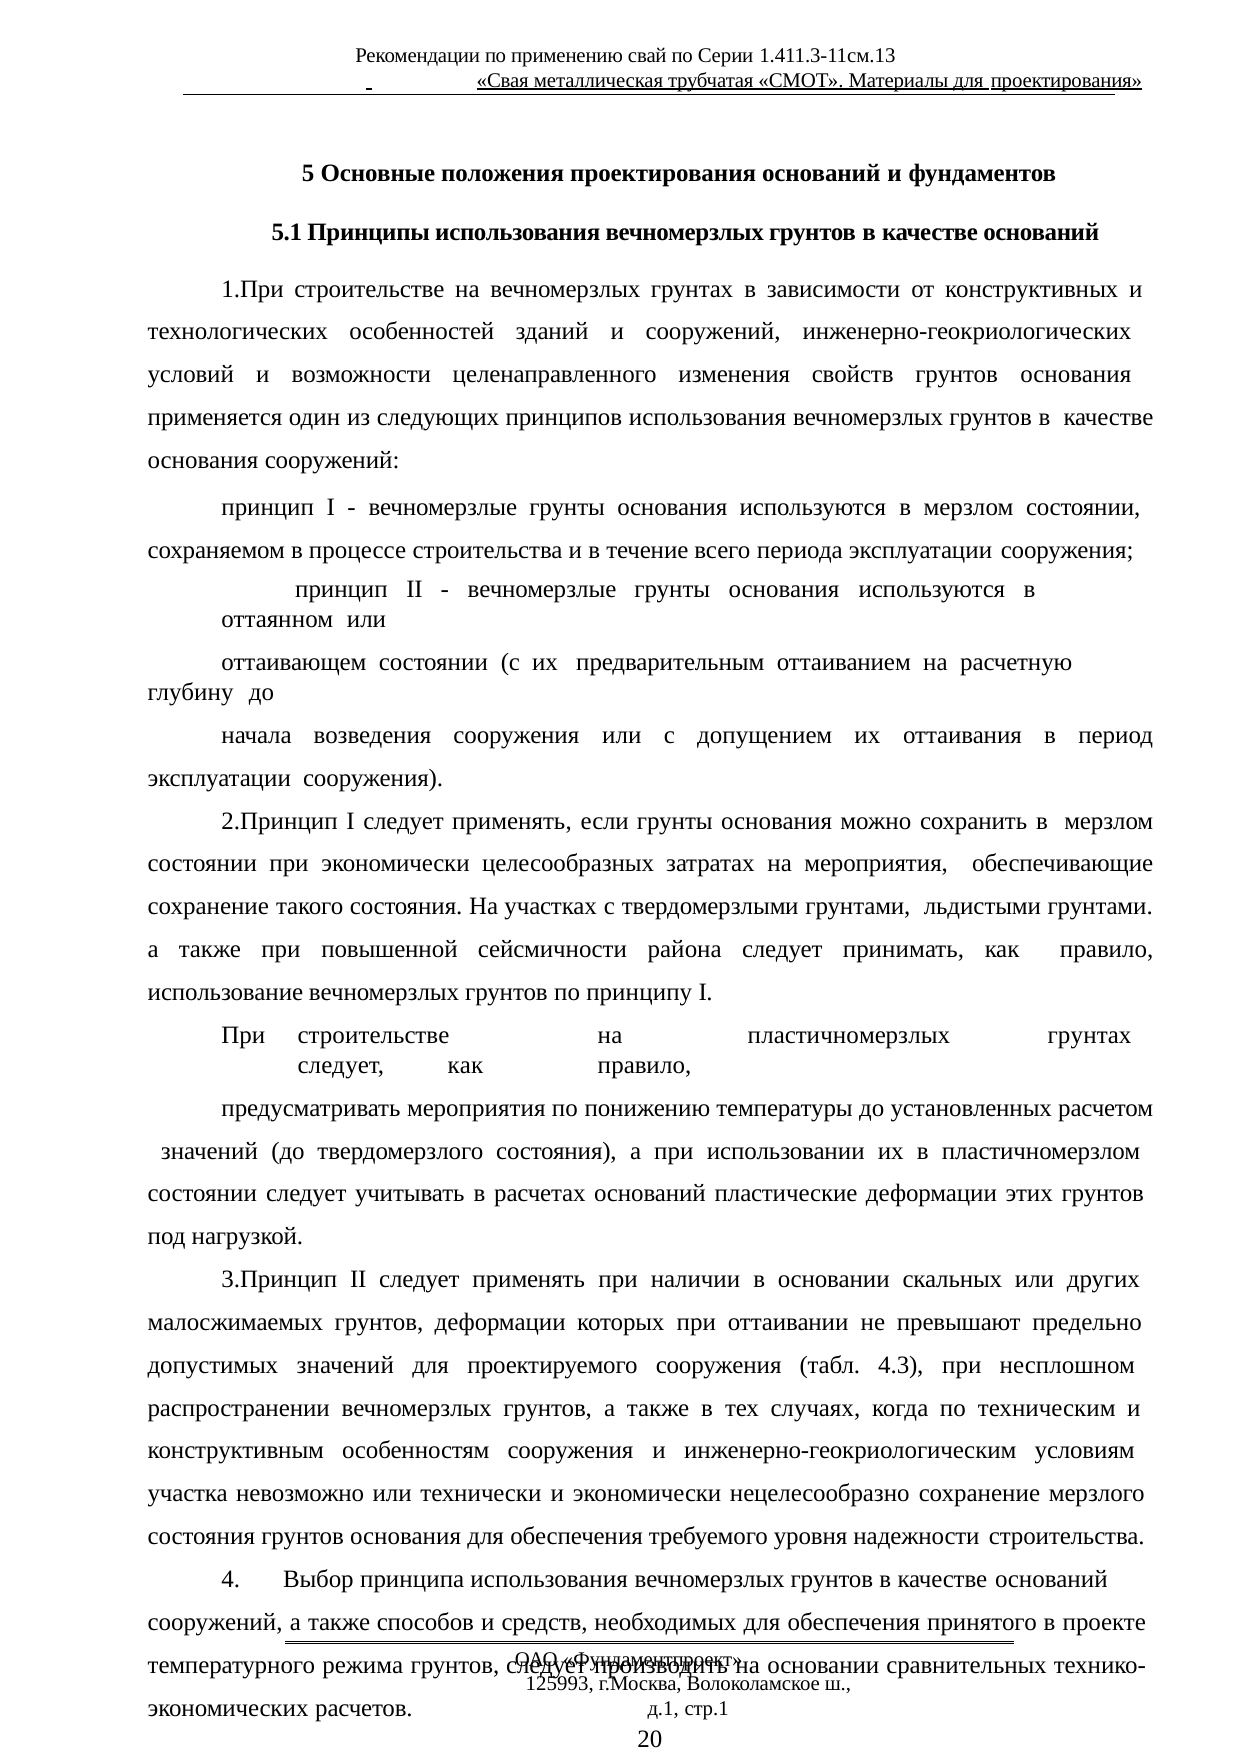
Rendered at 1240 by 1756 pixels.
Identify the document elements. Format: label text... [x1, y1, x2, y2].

slide_number ОАО «Фундаментпроект» 125993, г.Москва, Волоколамское ш., д.1, стр.1 20 [437, 1646, 862, 1756]
text_box Рекомендации по применению свай по Серии 1.411.3-11см.13 «Свая металлическая трубчатая «СМОТ». Материалы для проектирования» 5 Основные положения проектирования оснований и фундаментов 5.1 Принципы использования вечномерзлых грунтов в качестве оснований При строительстве на вечномерзлых грунтах в зависимости от конструктивных и технологических особенностей зданий и сооружений, инженерно-геокриологических условий и возможности целенаправленного изменения свойств грунтов основания применяется один из следующих принципов использования вечномерзлых грунтов в качестве основания сооружений: принцип I - вечномерзлые грунты основания используются в мерзлом состоянии, сохраняемом в процессе строительства и в течение всего периода эксплуатации сооружения; принцип II - вечномерзлые грунты основания используются в оттаянном или оттаивающем состоянии (с их предварительным оттаиванием на расчетную глубину до начала возведения сооружения или с допущением их оттаивания в период эксплуатации сооружения). Принцип I следует применять, если грунты основания можно сохранить в мерзлом состоянии при экономически целесообразных затратах на мероприятия, обеспечивающие сохранение такого состояния. На участках с твердомерзлыми грунтами, льдистыми грунтами. а также при повышенной сейсмичности района следует принимать, как правило, использование вечномерзлых грунтов по принципу I. При строительстве на пластичномерзлых грунтах следует, как правило, предусматривать мероприятия по понижению температуры до установленных расчетом значений (до твердомерзлого состояния), а при использовании их в пластичномерзлом состоянии следует учитывать в расчетах оснований пластические деформации этих грунтов под нагрузкой. Принцип II следует применять при наличии в основании скальных или других малосжимаемых грунтов, деформации которых при оттаивании не превышают предельно допустимых значений для проектируемого сооружения (табл. 4.3), при несплошном распространении вечномерзлых грунтов, а также в тех случаях, когда по техническим и конструктивным особенностям сооружения и инженерно-геокриологическим условиям участка невозможно или технически и экономически нецелесообразно сохранение мерзлого состояния грунтов основания для обеспечения требуемого уровня надежности строительства. Выбор принципа использования вечномерзлых грунтов в качестве оснований сооружений, а также способов и средств, необходимых для обеспечения принятого в проекте температурного режима грунтов, следует производить на основании сравнительных технико- экономических расчетов. [145, 40, 1155, 1721]
